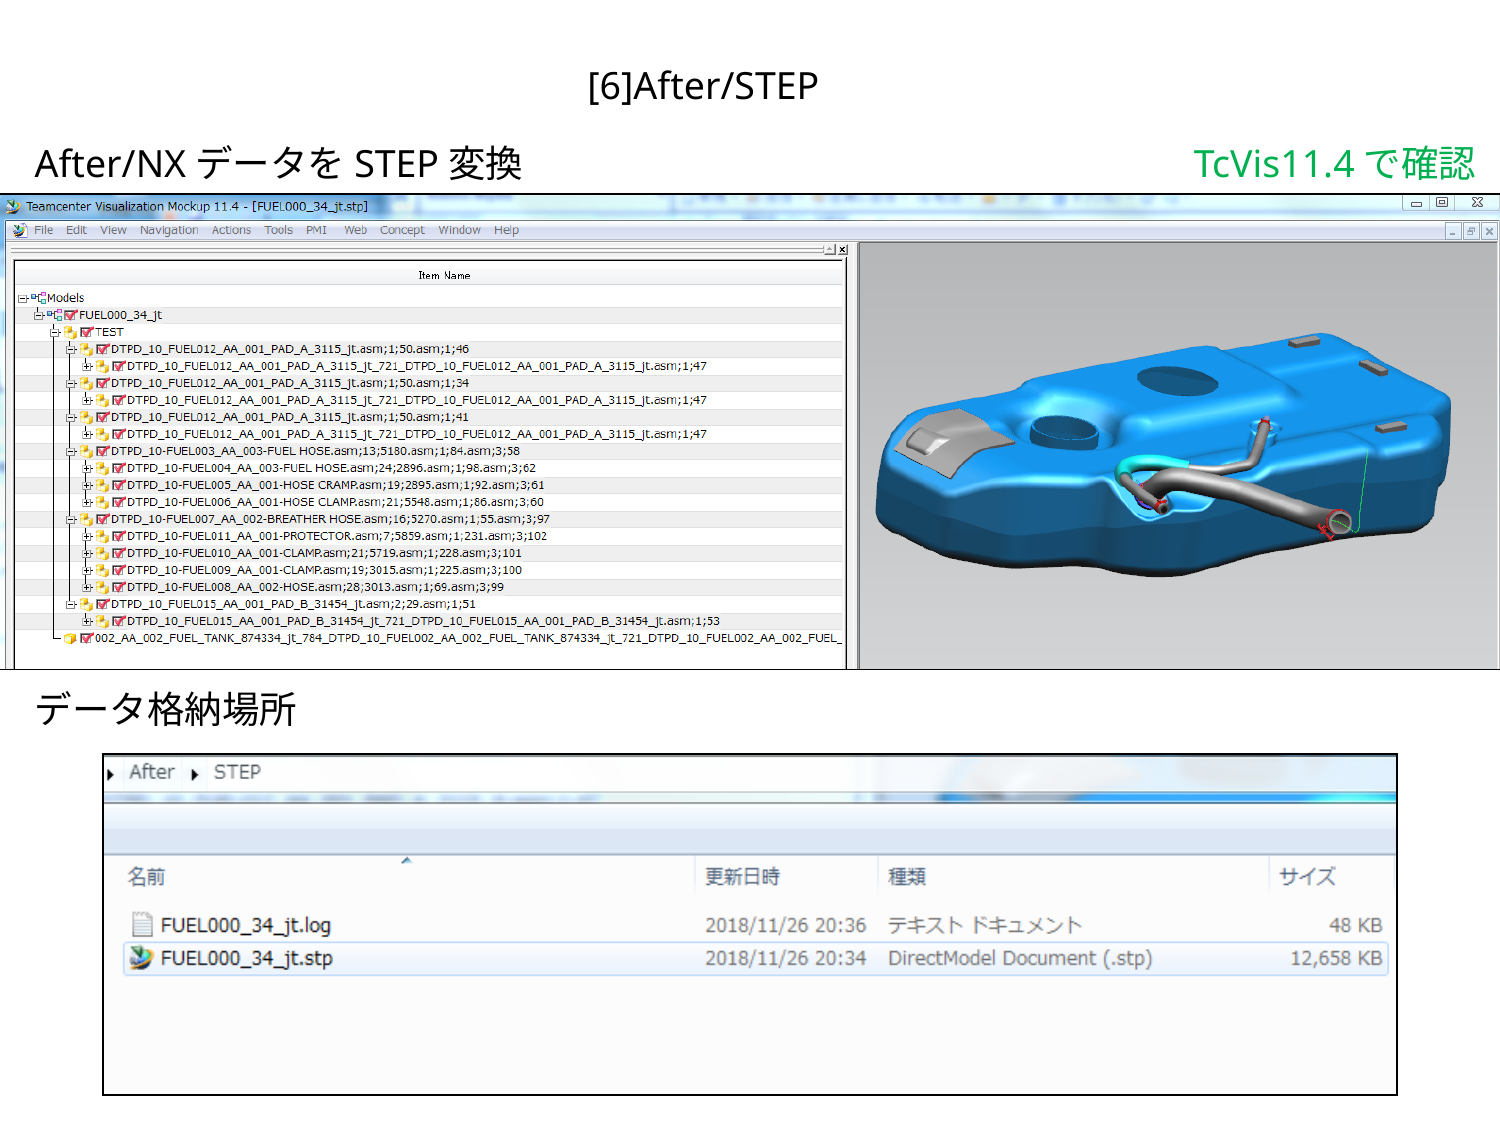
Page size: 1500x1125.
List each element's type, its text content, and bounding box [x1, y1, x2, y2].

text_box データ格納場所 [19, 679, 750, 739]
picture [103, 754, 1397, 1095]
picture [0, 194, 1500, 669]
text_box After/NXデータをSTEP変換 [19, 132, 750, 192]
text_box [6]After/STEP [572, 54, 1188, 115]
text_box TcVis11.4で確認 [761, 132, 1492, 192]
